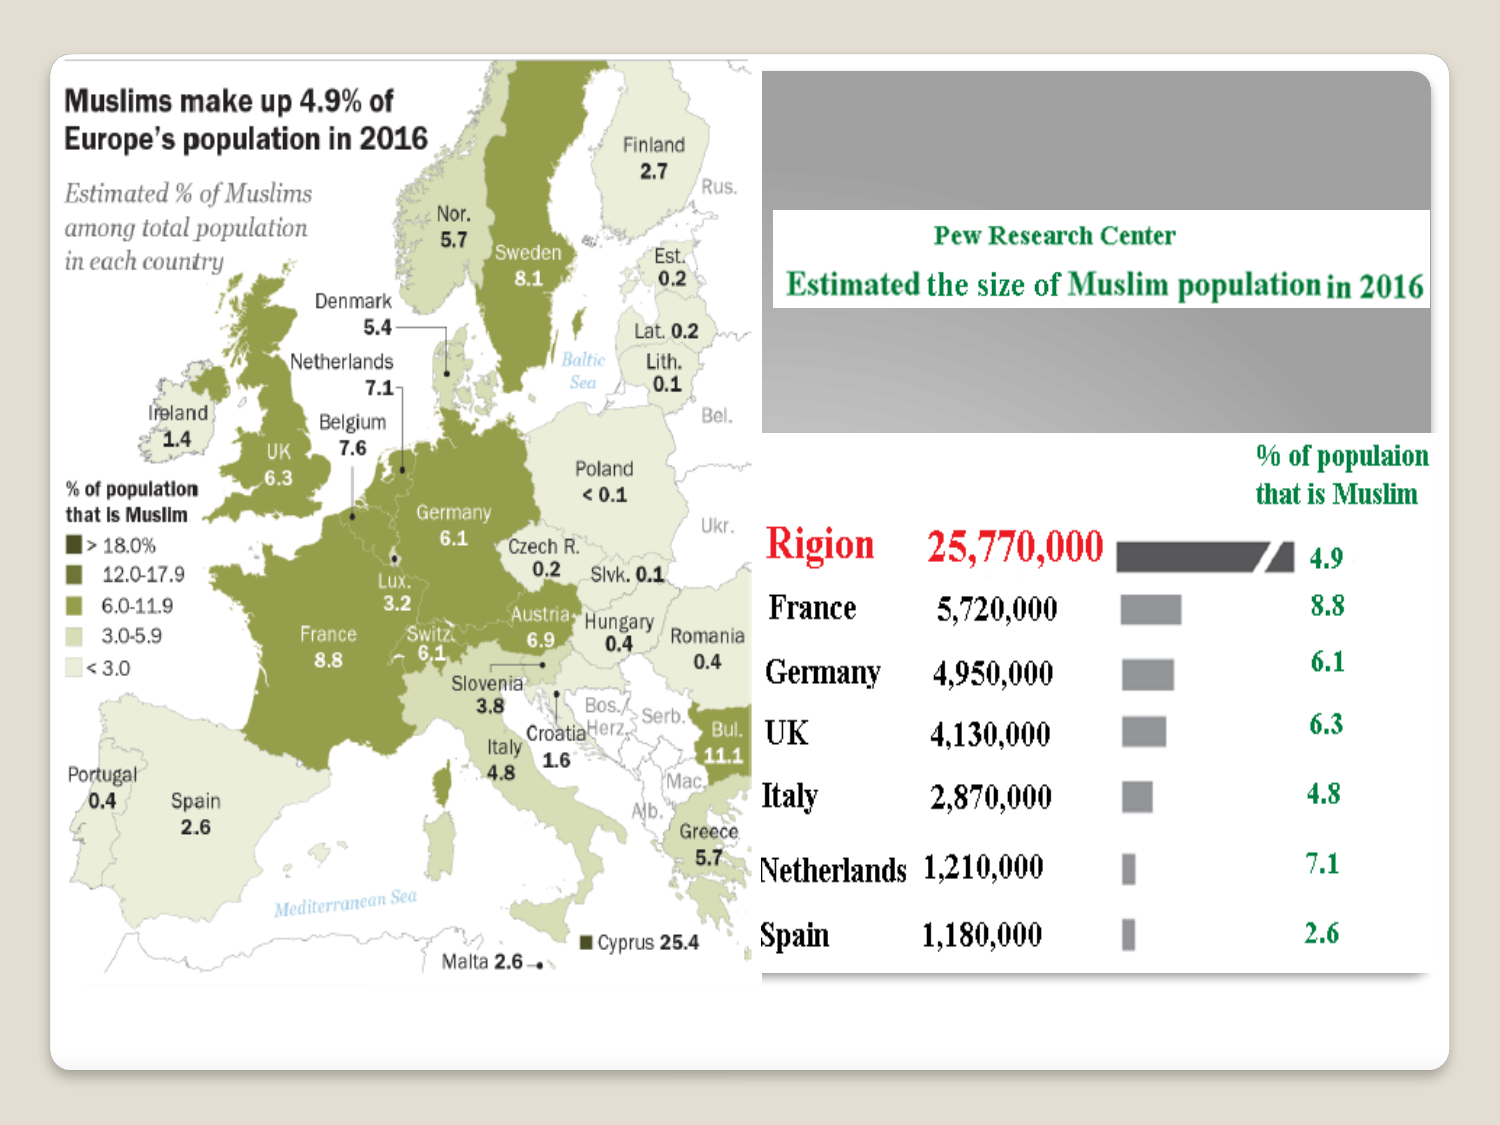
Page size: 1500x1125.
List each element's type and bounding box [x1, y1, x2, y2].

picture [773, 210, 1430, 308]
picture [761, 433, 1440, 973]
list [58, 58, 762, 985]
